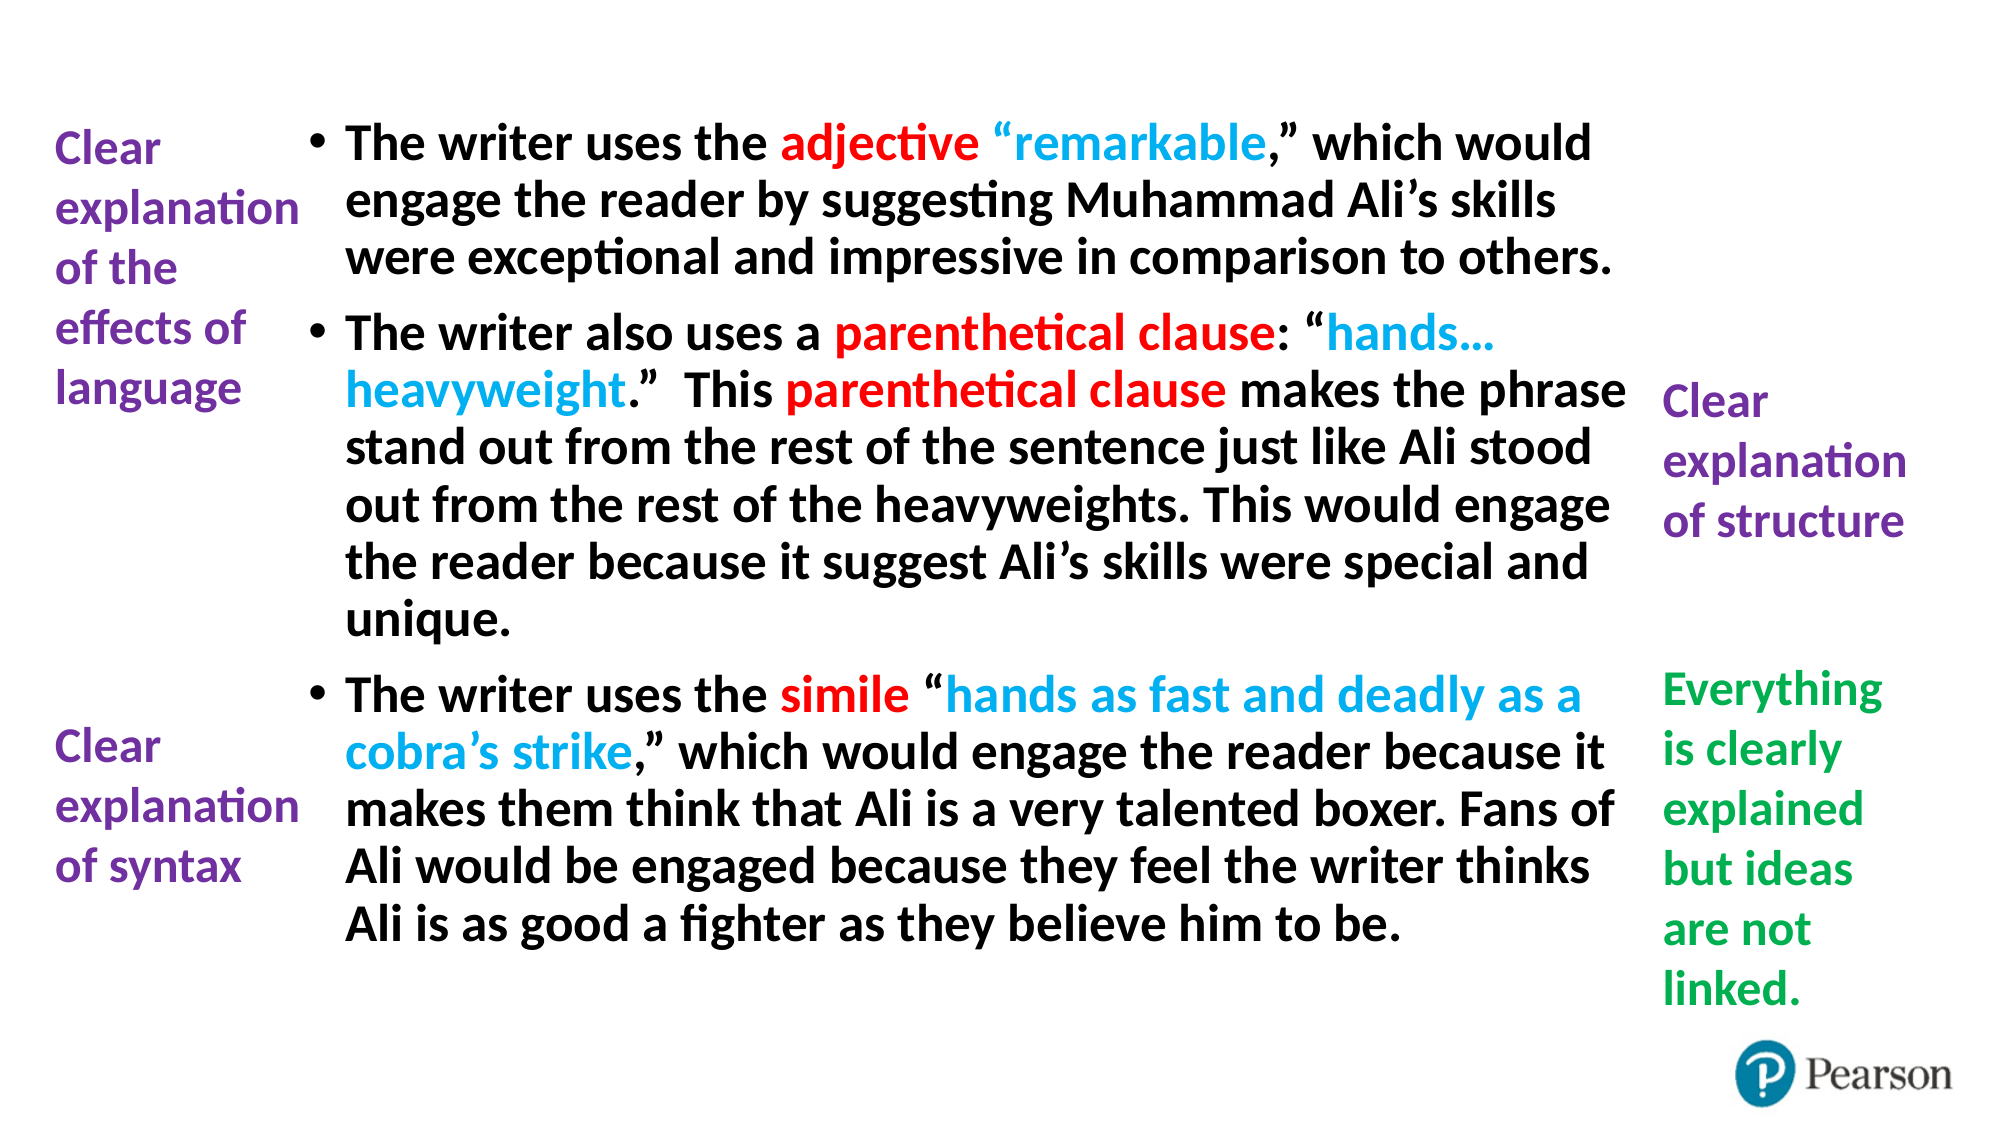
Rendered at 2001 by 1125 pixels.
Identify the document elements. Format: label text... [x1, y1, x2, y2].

text_box Clear explanation of structure [1647, 360, 1944, 556]
picture [1724, 1025, 1963, 1118]
text_box Clear explanation of syntax [40, 705, 321, 900]
list The writer uses the adjective “remarkable,” which would engage the reader by suggesting Muhammad Ali’s skills were exceptional and impressive in comparison to others. The writer also uses a parenthetical clause: “hands…heavyweight.” This parenthetical clause makes the phrase stand out from the rest of the sentence just like Ali stood out from the rest of the heavyweights. This would engage the reader because it suggest Ali’s skills were special and unique. The writer uses the simile “hands as fast and deadly as a cobra’s strike,” which would engage the reader because it makes them think that Ali is a very talented boxer. Fans of Ali would be engaged because they feel the writer thinks Ali is as good a fighter as they believe him to be. [293, 106, 1648, 1050]
text_box Clear explanation of the effects of language [40, 106, 321, 422]
text_box Everything is clearly explained but ideas are not linked. [1647, 648, 1901, 1023]
